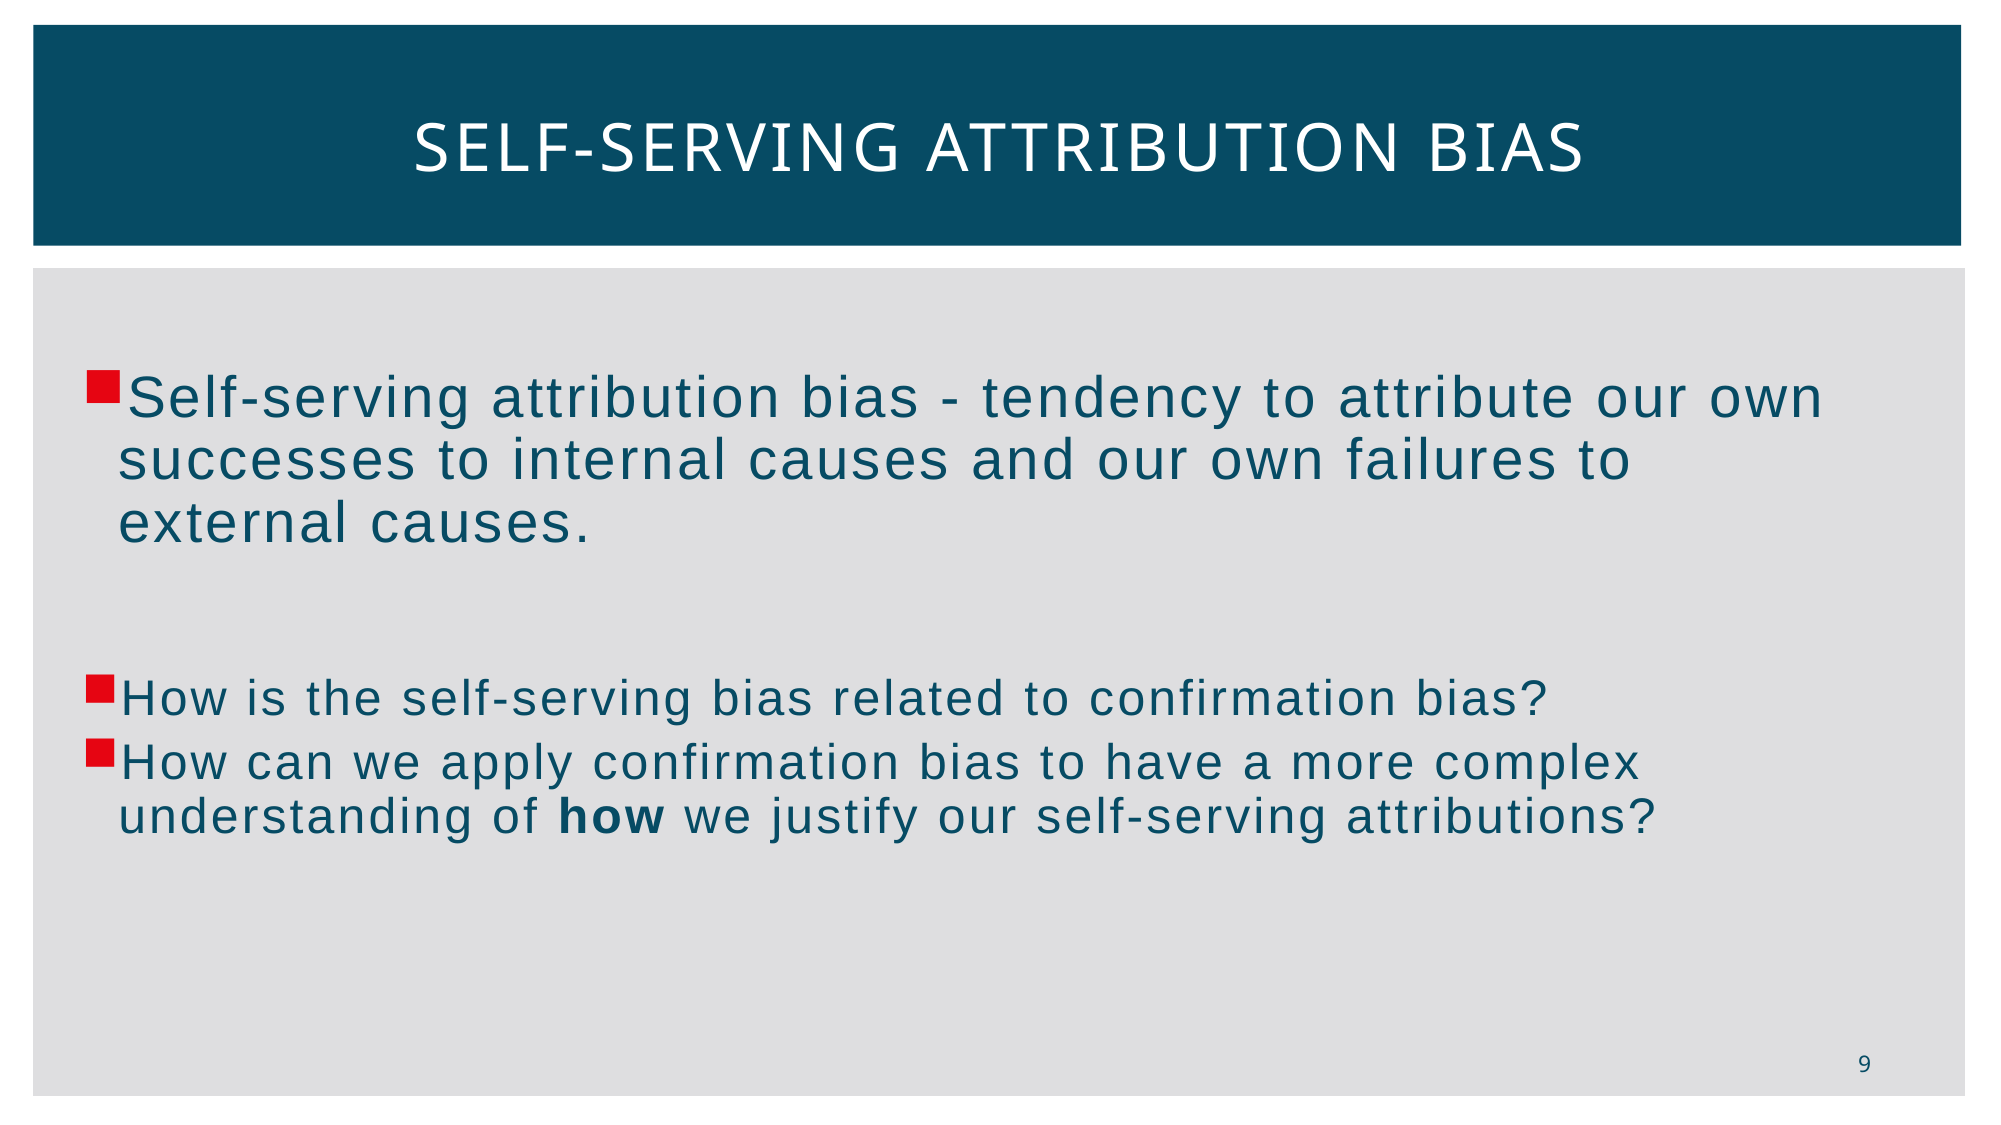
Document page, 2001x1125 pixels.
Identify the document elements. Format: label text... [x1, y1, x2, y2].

list Self-serving attribution bias - tendency to attribute our own successes to internal causes and our own failures to external causes. How is the self-serving bias related to confirmation bias? How can we apply confirmation bias to have a more complex understanding of how we justify our self-serving attributions? [58, 277, 1898, 1001]
slide_number 9 [1800, 1041, 1930, 1089]
title Self-serving attribution Bias [83, 58, 1917, 232]
